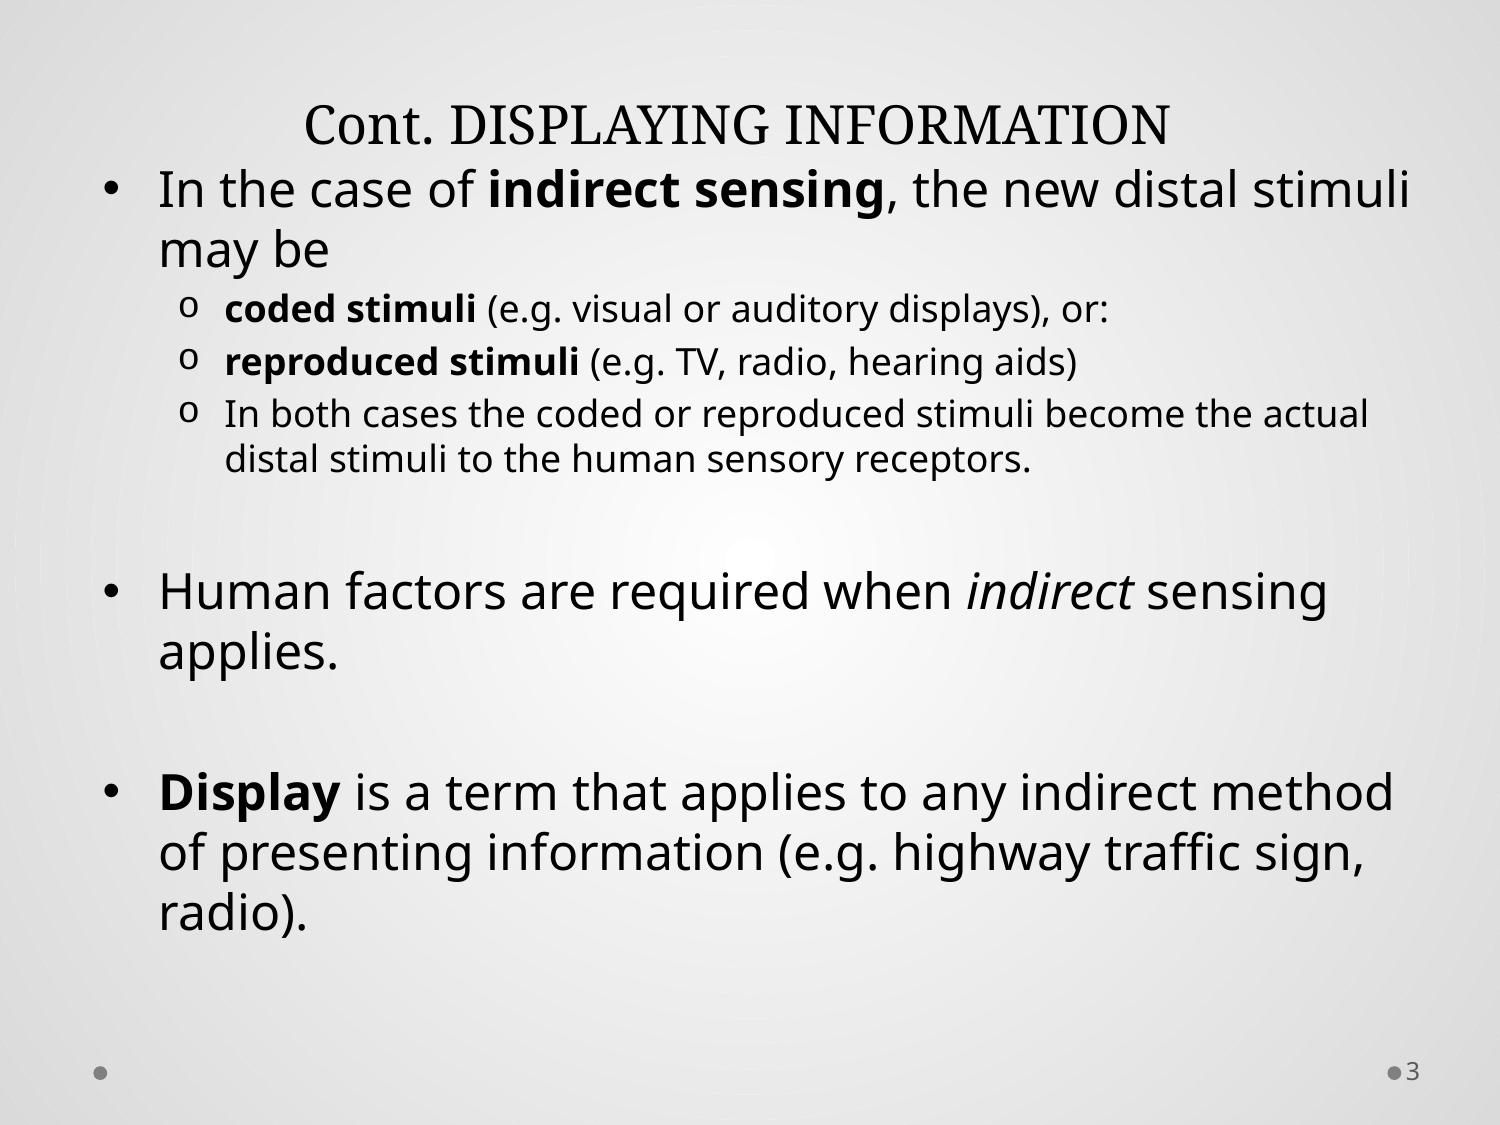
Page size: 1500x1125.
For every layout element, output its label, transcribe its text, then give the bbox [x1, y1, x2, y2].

list In the case of indirect sensing, the new distal stimuli may be coded stimuli (e.g. visual or auditory displays), or: reproduced stimuli (e.g. TV, radio, hearing aids) In both cases the coded or reproduced stimuli become the actual distal stimuli to the human sensory receptors. Human factors are required when indirect sensing applies. Display is a term that applies to any indirect method of presenting information (e.g. highway traffic sign, radio). [87, 149, 1438, 1125]
title Cont. DISPLAYING INFORMATION [62, 62, 1413, 163]
slide_number 3 [1401, 1042, 1494, 1103]
